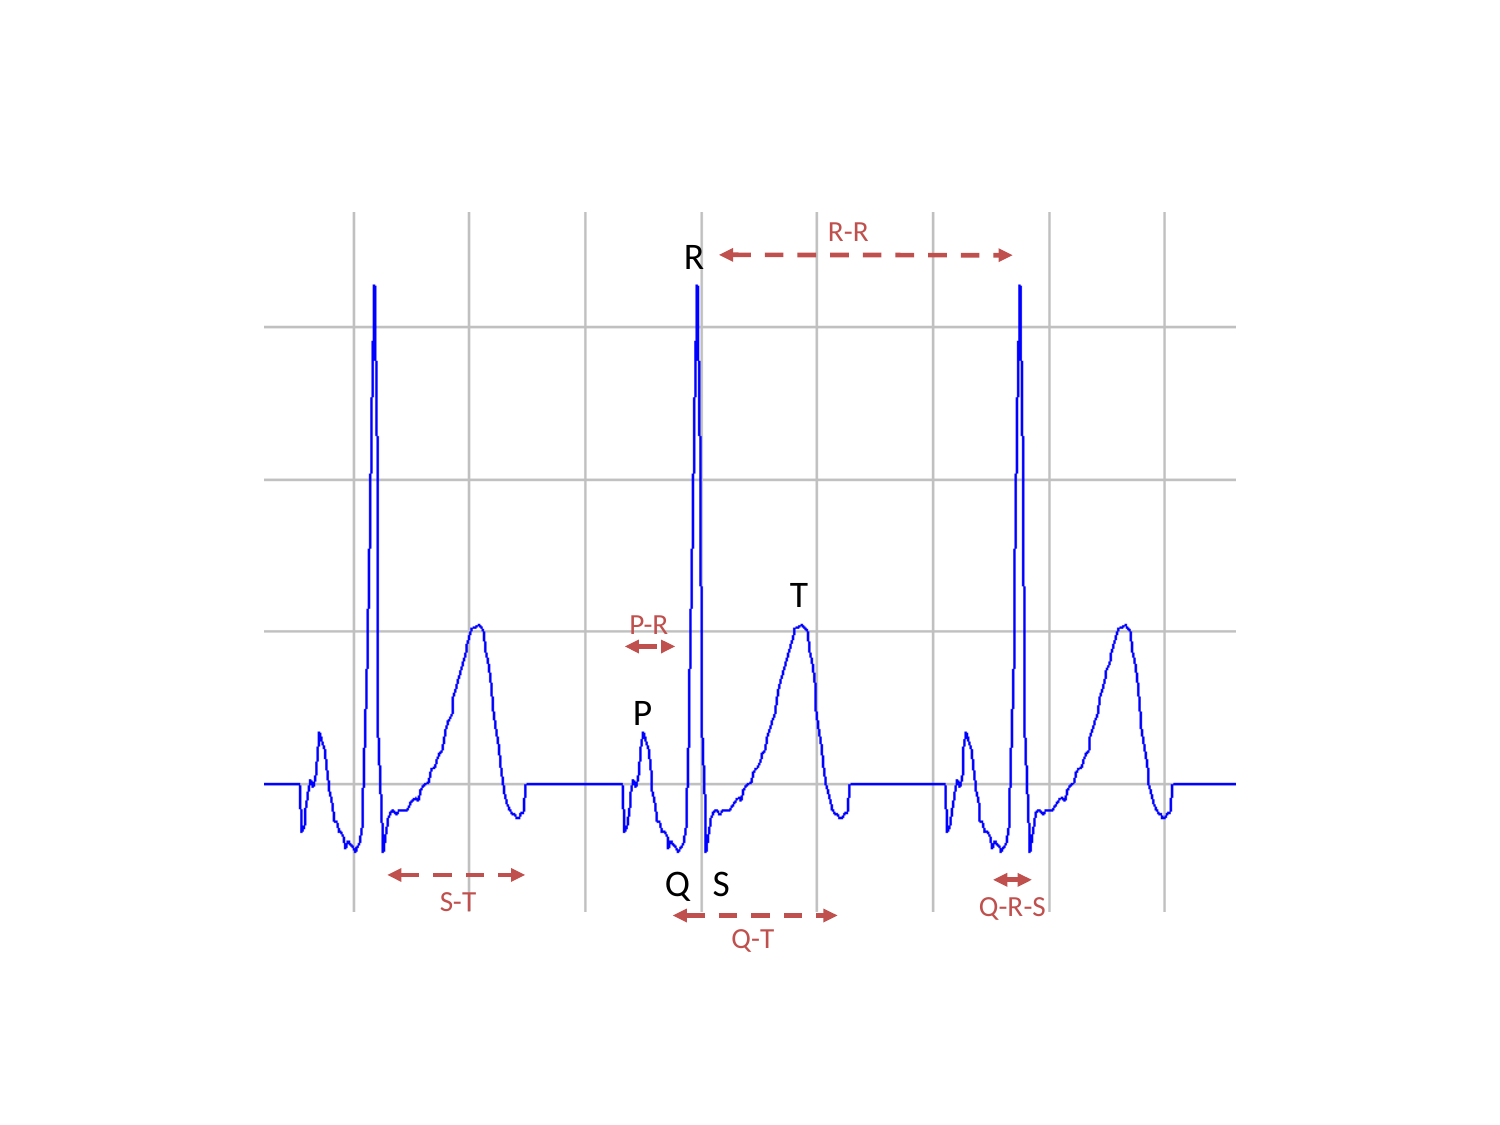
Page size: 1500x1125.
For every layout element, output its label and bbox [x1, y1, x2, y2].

text_box [264, 204, 1236, 963]
